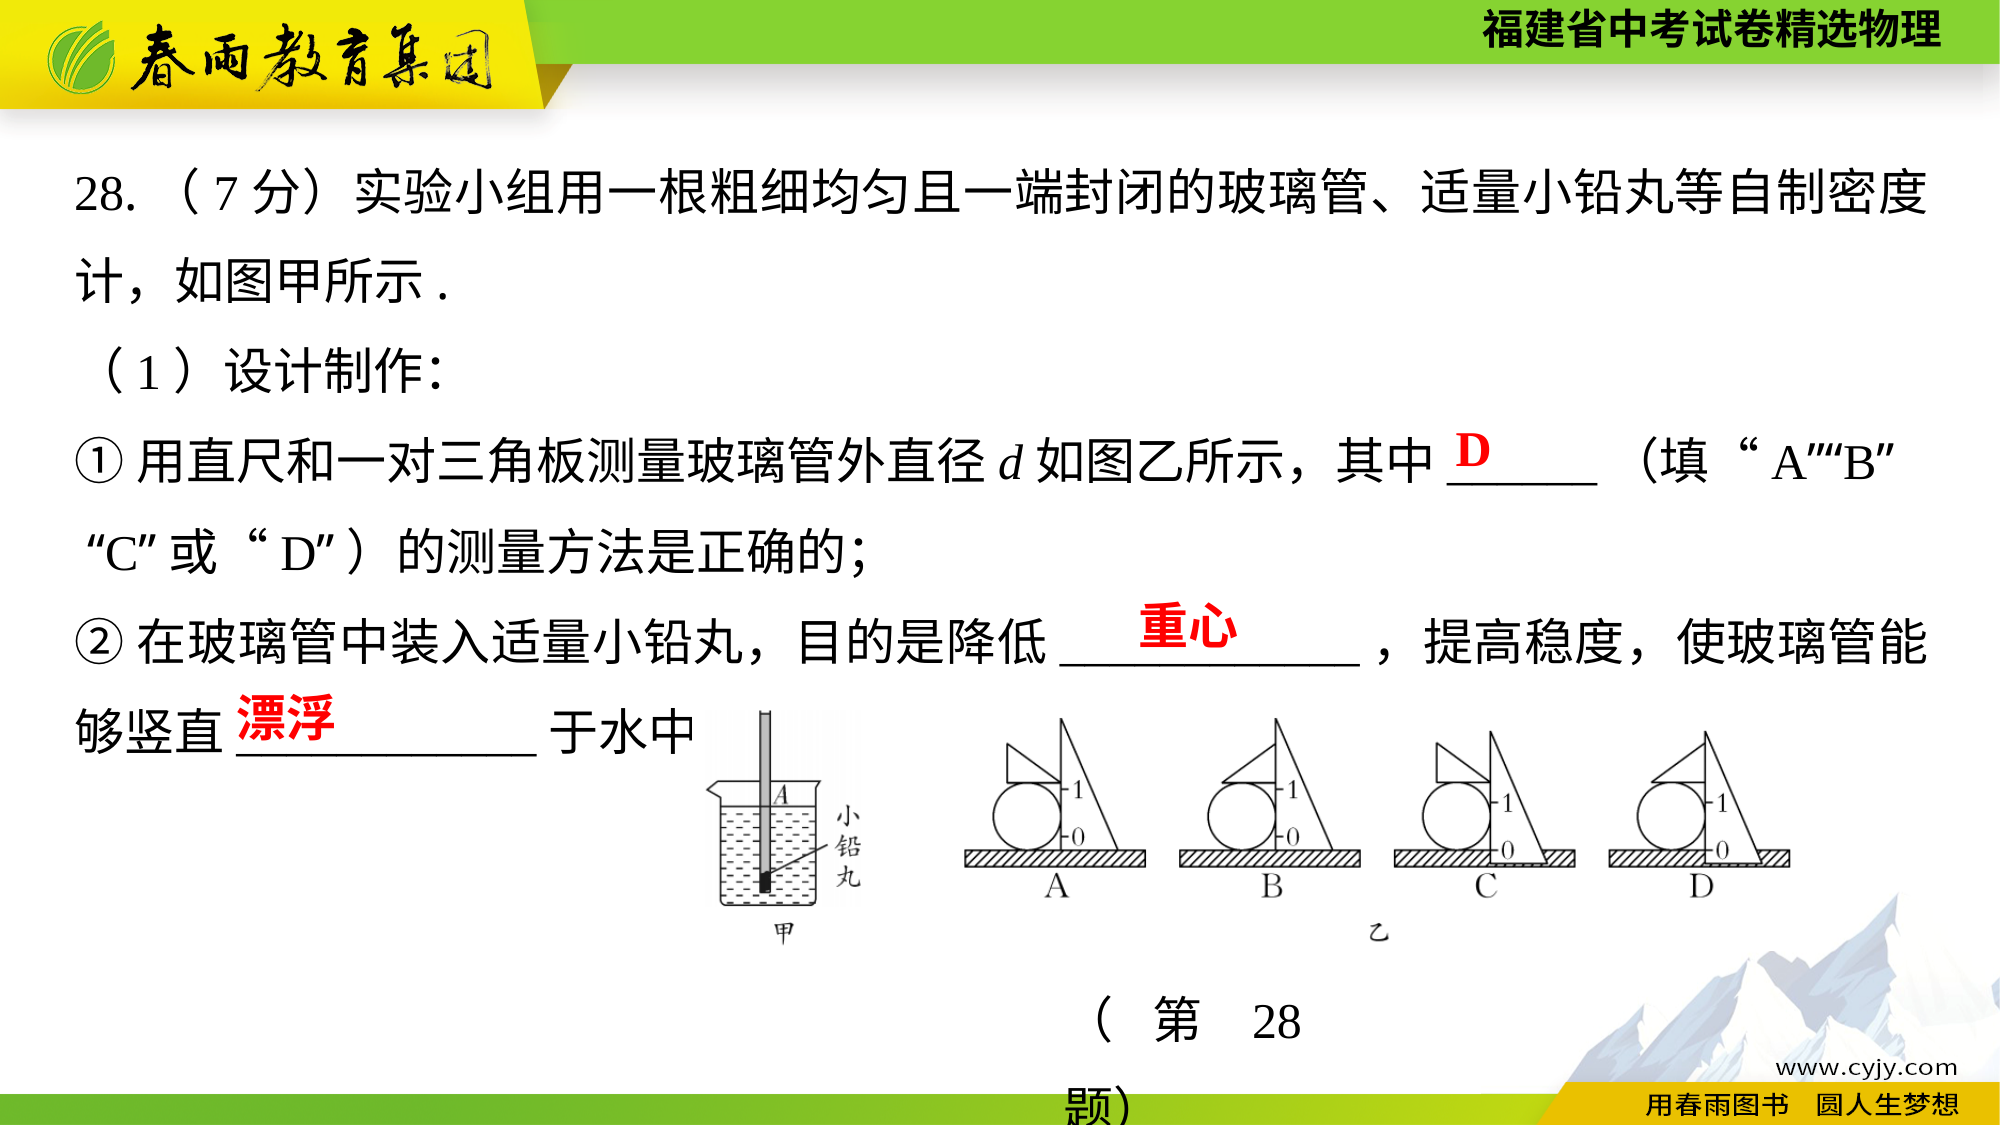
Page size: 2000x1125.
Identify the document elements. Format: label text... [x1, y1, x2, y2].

text_box （第28题） [1049, 959, 1329, 1056]
text_box D [1378, 408, 1569, 484]
text_box 漂浮 [221, 678, 351, 754]
text_box 重心 [1073, 587, 1254, 663]
picture [0, 0, 2000, 1125]
list 28.（7分）实验小组用一根粗细均匀且一端封闭的玻璃管、适量小铅丸等自制密度计，如图甲所示. （1）设计制作： ①用直尺和一对三角板测量玻璃管外直径d如图乙所示，其中______（填“A”“B” “C”或“D”）的测量方法是正确的； ②在玻璃管中装入适量小铅丸，目的是降低____________，提高稳度，使玻璃管能够竖直____________于水中. [59, 122, 1944, 827]
